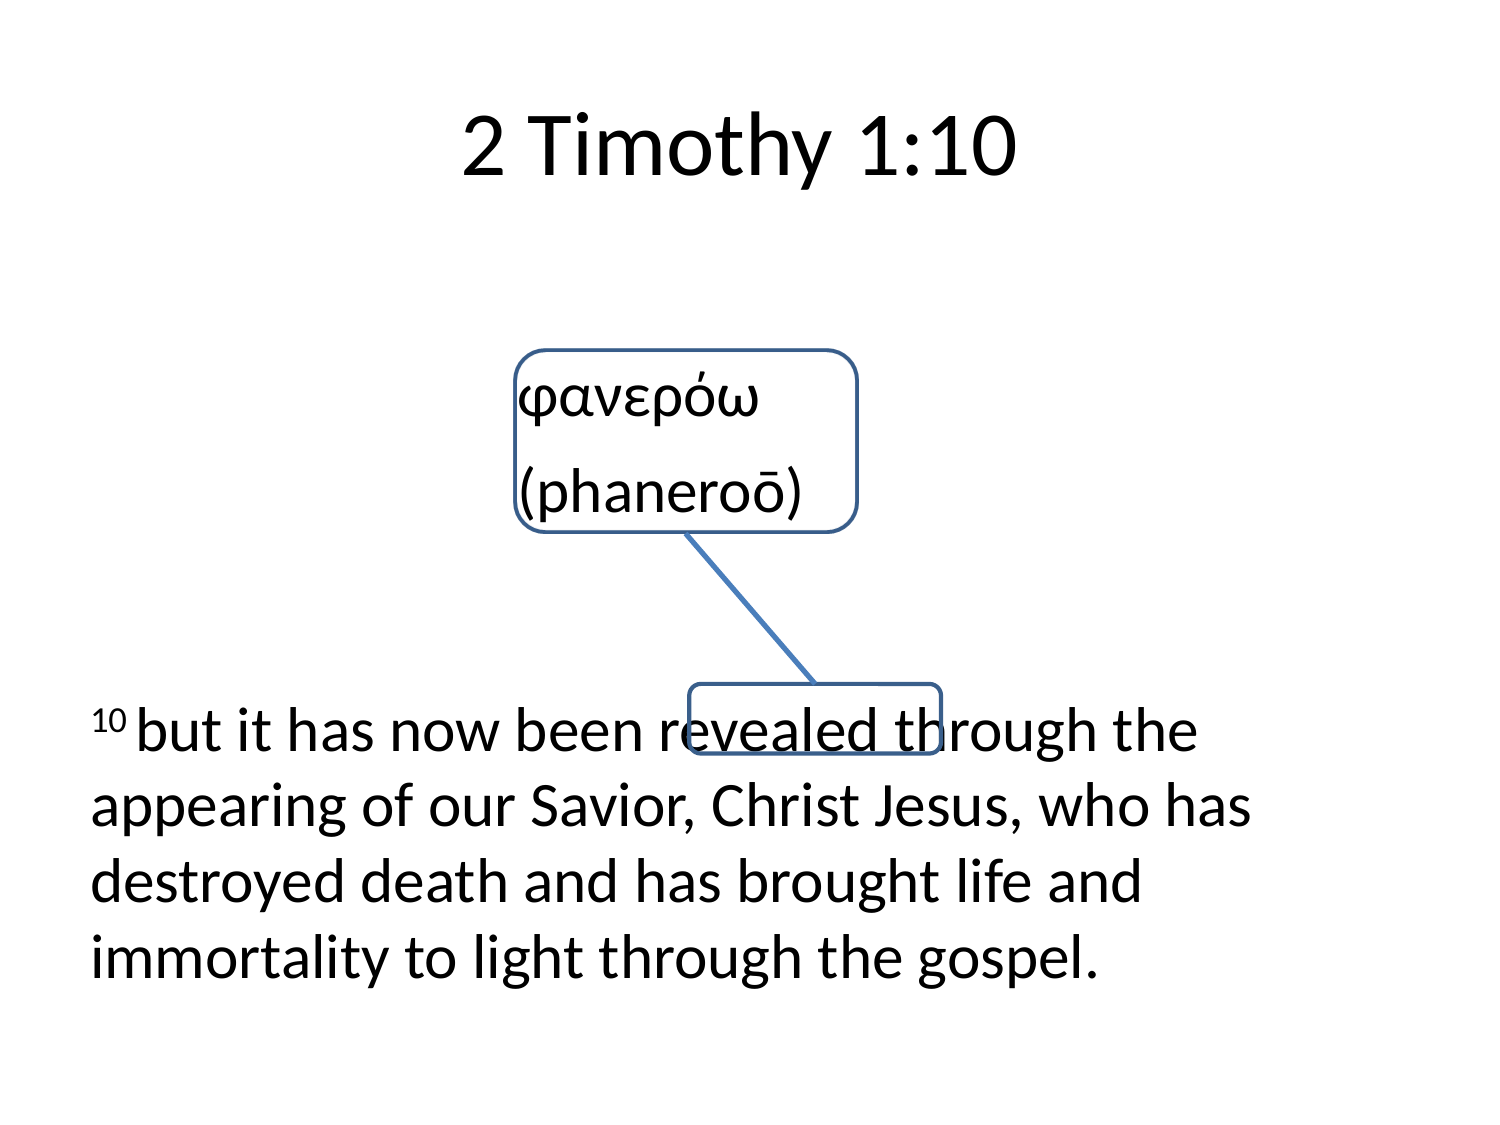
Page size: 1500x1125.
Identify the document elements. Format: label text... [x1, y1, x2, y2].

list φανερόω (phaneroō) 10 but it has now been revealed through the appearing of our Savior, Christ Jesus, who has destroyed death and has brought life and immortality to light through the gospel. [75, 262, 1425, 1005]
title 2 Timothy 1:10 [75, 45, 1425, 233]
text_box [685, 533, 816, 685]
text_box [687, 681, 944, 756]
picture [512, 348, 859, 534]
